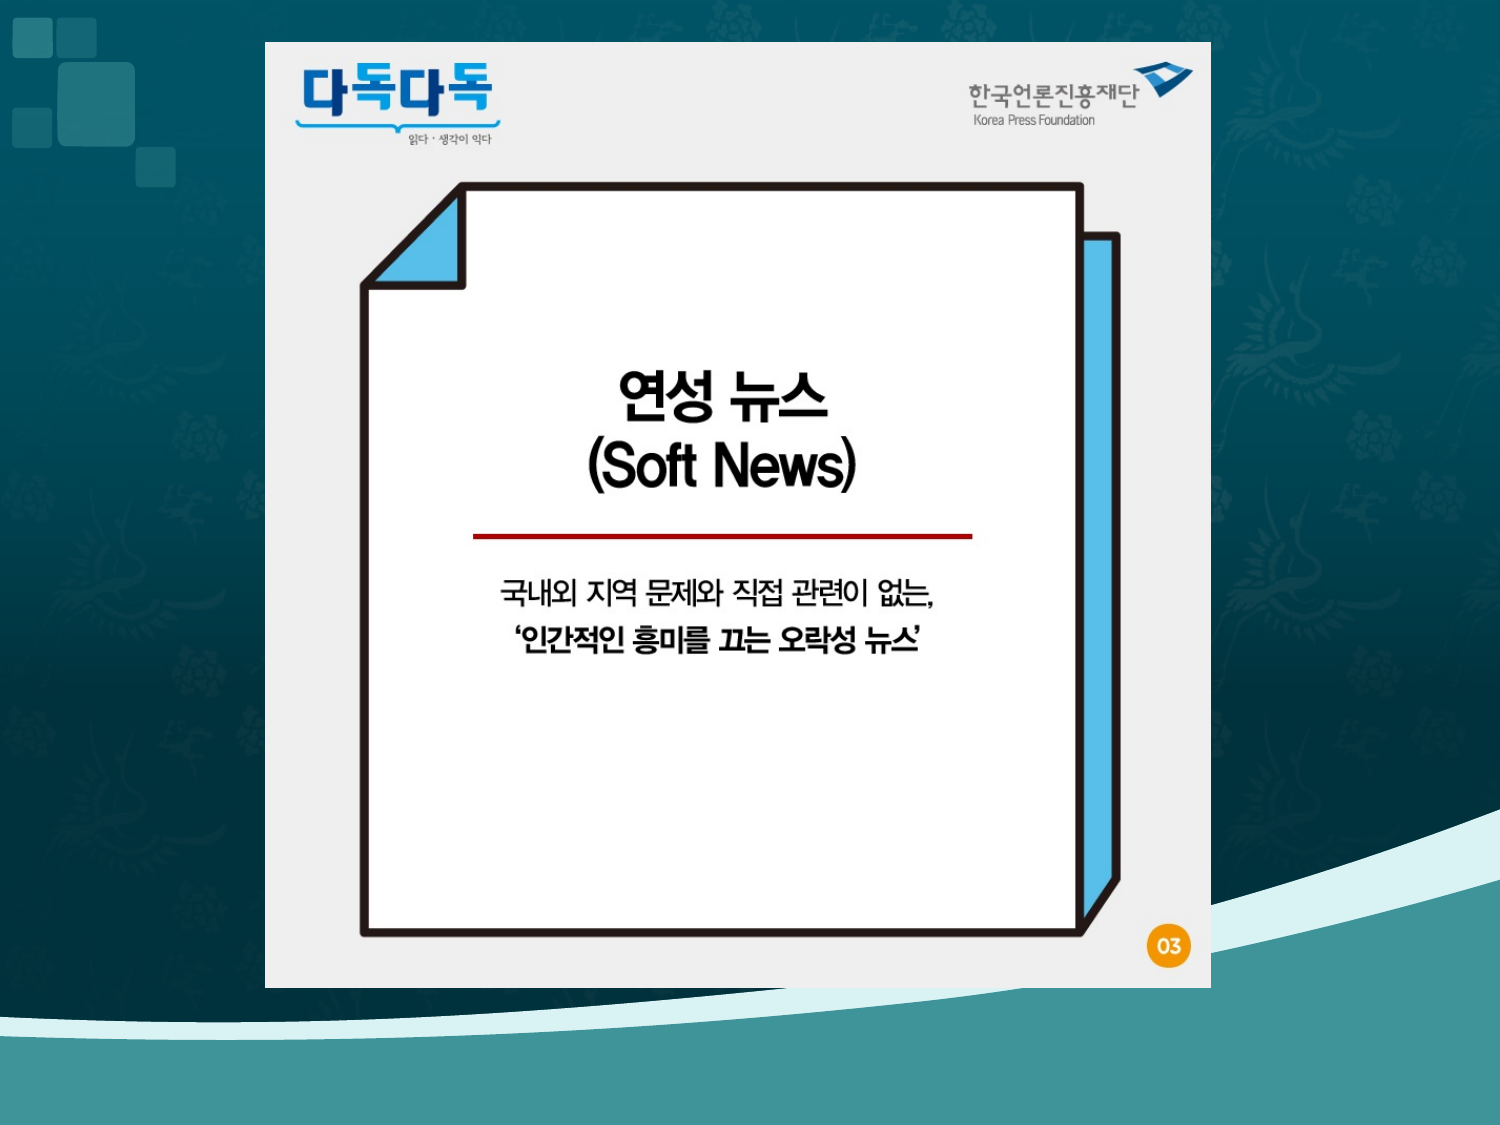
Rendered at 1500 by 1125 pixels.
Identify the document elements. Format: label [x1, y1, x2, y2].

picture [265, 42, 1211, 988]
